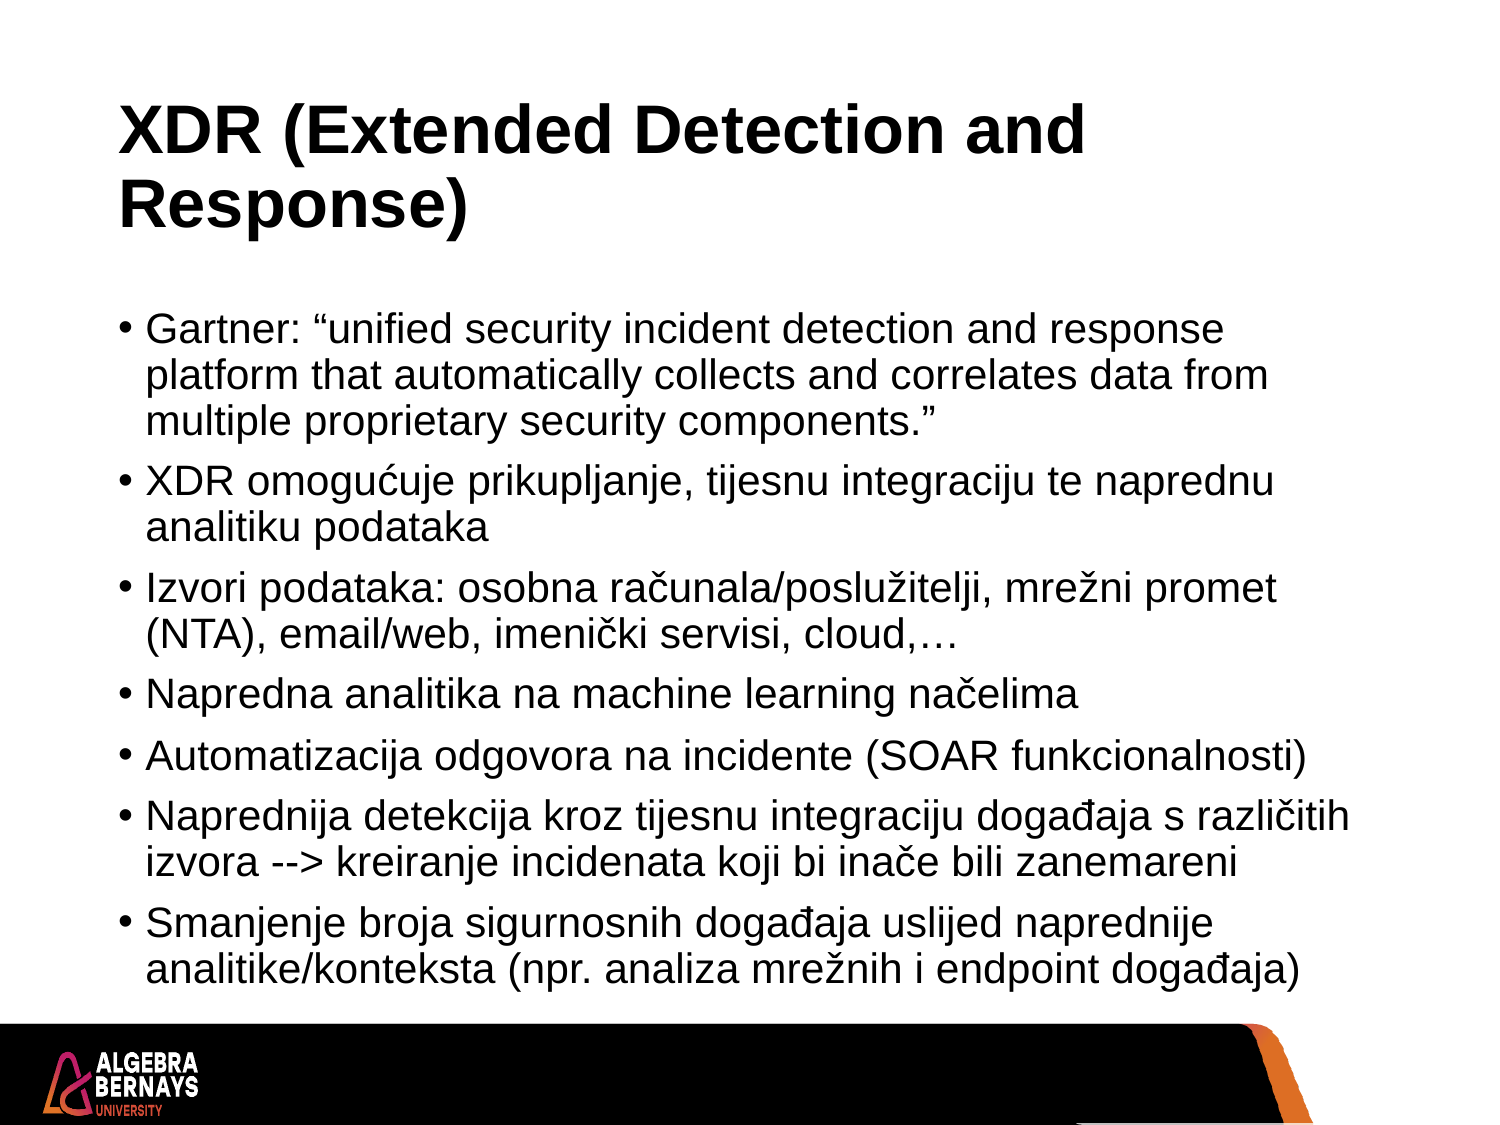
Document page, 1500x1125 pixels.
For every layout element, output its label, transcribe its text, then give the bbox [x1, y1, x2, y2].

picture [0, 1023, 1468, 1125]
list Gartner: “unified security incident detection and response platform that automatically collects and correlates data from multiple proprietary security components.” XDR omogućuje prikupljanje, tijesnu integraciju te naprednu analitiku podataka Izvori podataka: osobna računala/poslužitelji, mrežni promet (NTA), email/web, imenički servisi, cloud,… Napredna analitika na machine learning načelima Automatizacija odgovora na incidente (SOAR funkcionalnosti) Naprednija detekcija kroz tijesnu integraciju događaja s različitih izvora --> kreiranje incidenata koji bi inače bili zanemareni Smanjenje broja sigurnosnih događaja uslijed naprednije analitike/konteksta (npr. analiza mrežnih i endpoint događaja) [103, 299, 1397, 1014]
title XDR (Extended Detection and Response) [103, 59, 1397, 278]
